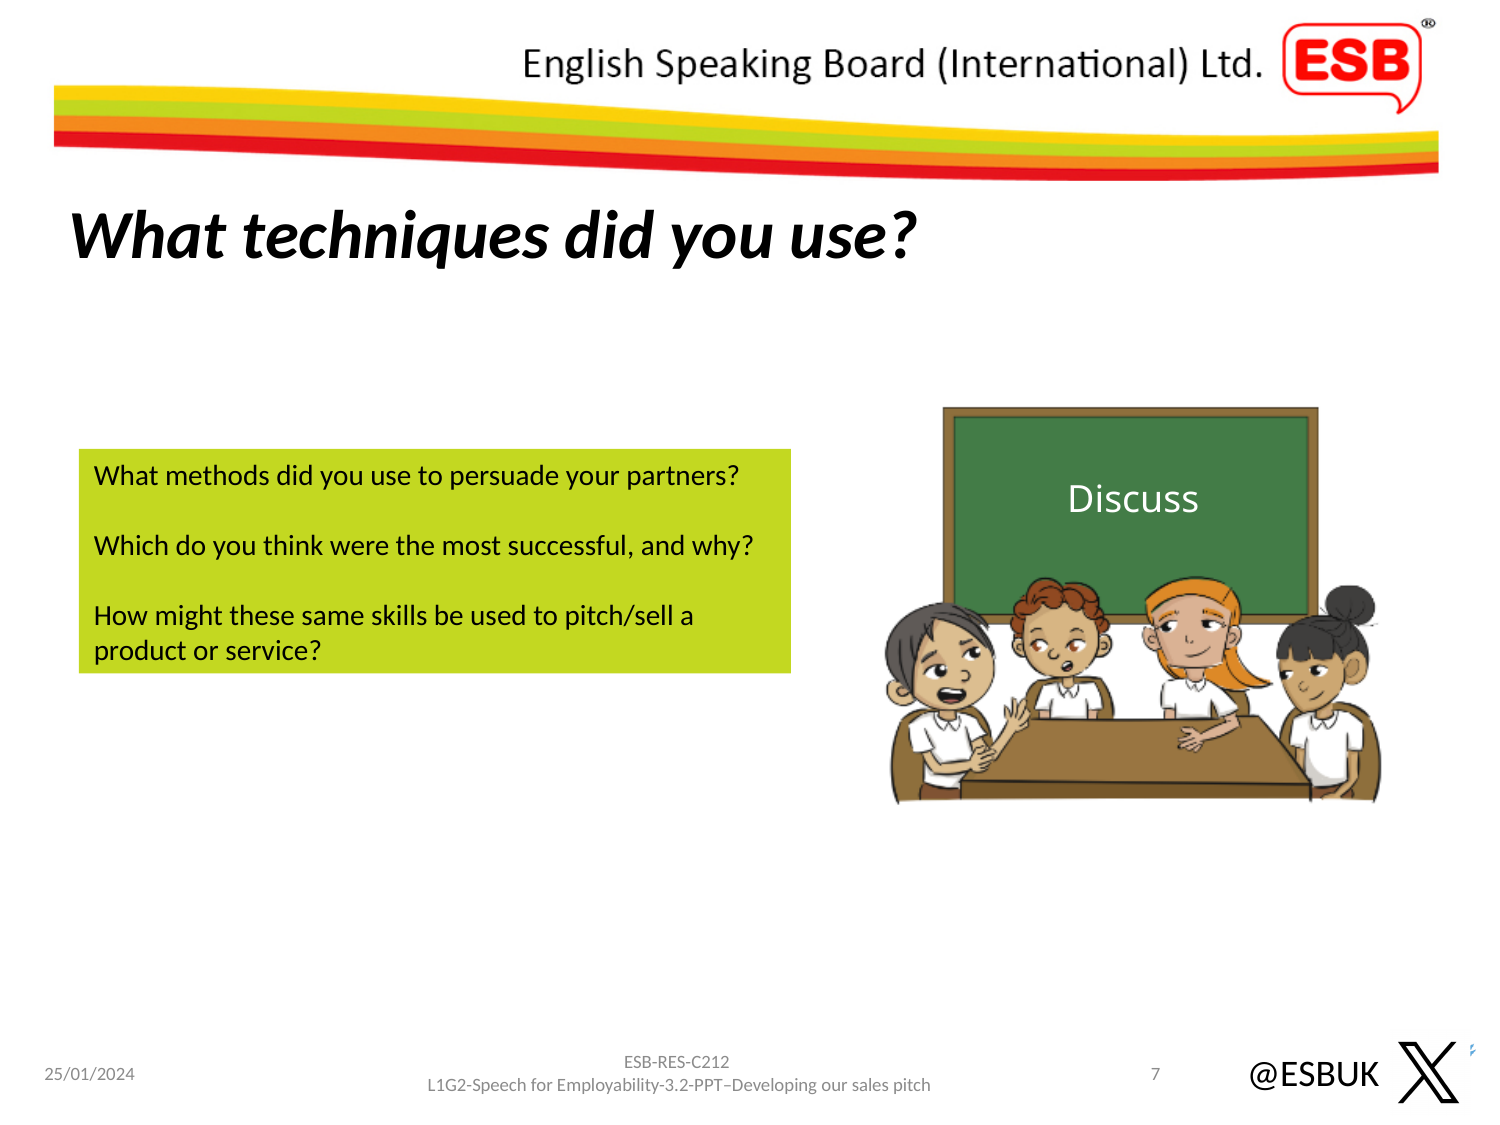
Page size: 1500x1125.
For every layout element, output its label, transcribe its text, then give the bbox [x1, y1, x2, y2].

slide_number 7 [930, 1042, 1176, 1103]
text_box What methods did you use to persuade your partners? Which do you think were the most successful, and why? How might these same skills be used to pitch/sell a product or service? [78, 448, 791, 674]
title What techniques did you use? [53, 183, 1347, 290]
picture [843, 373, 1444, 841]
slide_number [29, 1042, 367, 1103]
picture [0, 0, 1500, 189]
footer ESB-RES-C212 L1G2-Speech for Employability-3.2-PPT–Developing our sales pitch [395, 1042, 930, 1103]
picture [1390, 1029, 1476, 1116]
